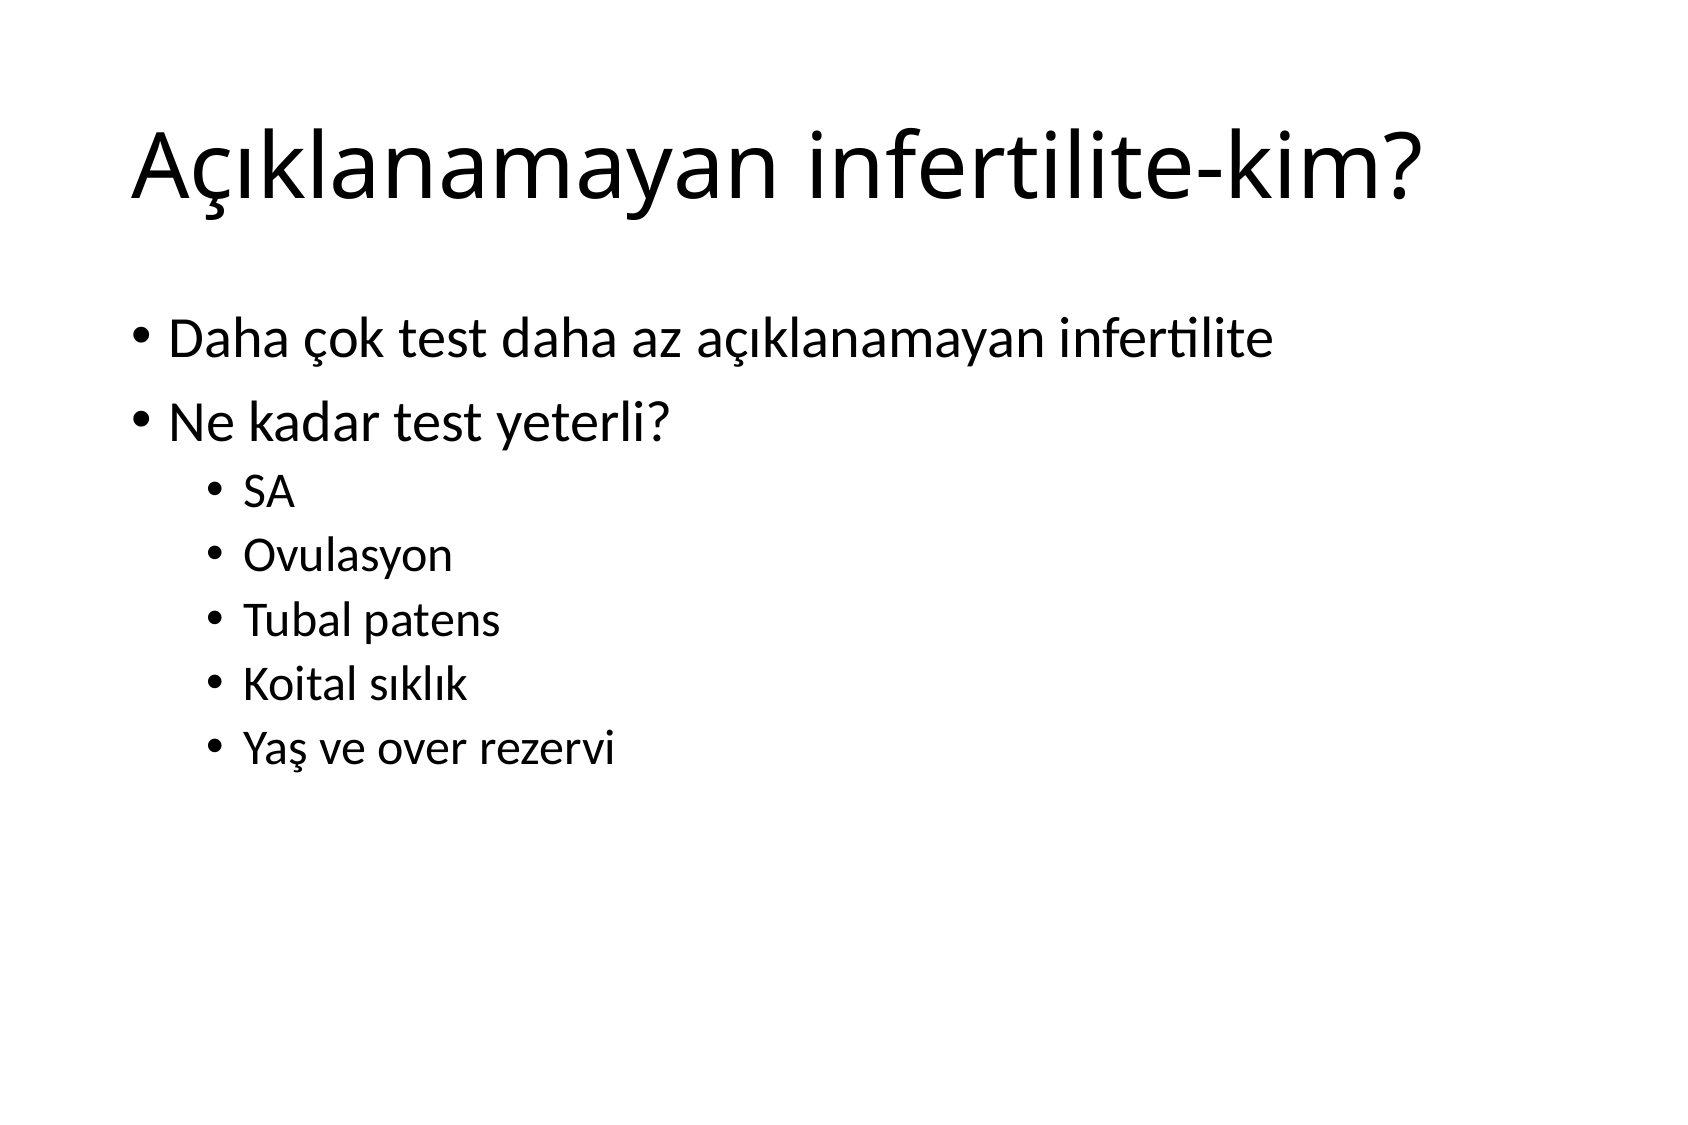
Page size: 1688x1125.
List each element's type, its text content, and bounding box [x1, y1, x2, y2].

list Daha çok test daha az açıklanamayan infertilite Ne kadar test yeterli? SA Ovulasyon Tubal patens Koital sıklık Yaş ve over rezervi [116, 299, 1572, 1014]
title Açıklanamayan infertilite-kim? [116, 59, 1572, 278]
